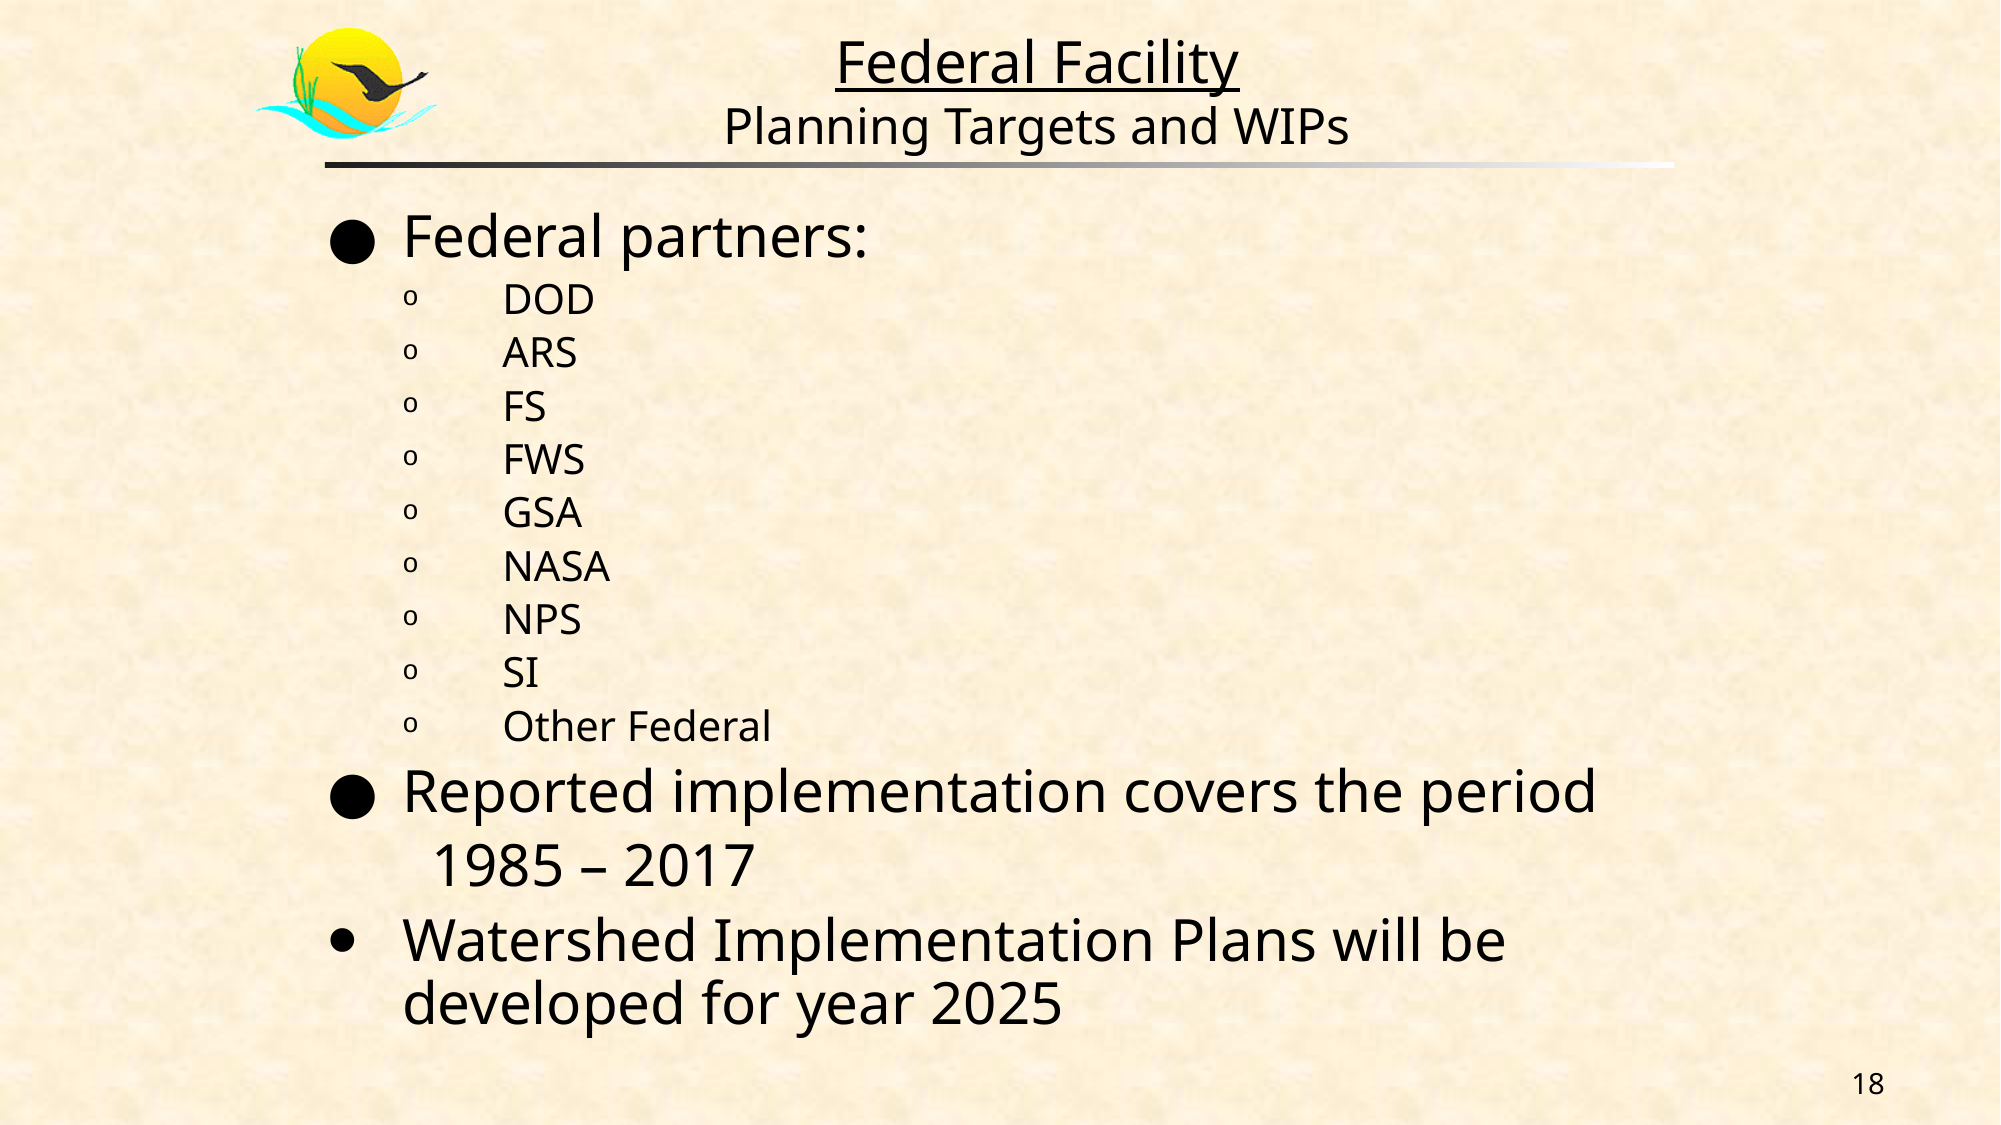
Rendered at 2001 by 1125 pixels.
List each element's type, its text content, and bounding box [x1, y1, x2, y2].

text_box [324, 162, 1675, 168]
title Federal Facility Planning Targets and WIPs [324, 37, 1751, 163]
slide_number 18 [1483, 1037, 1901, 1113]
picture [0, 0, 2001, 1125]
text_box Federal partners: DOD ARS FS FWS GSA NASA NPS SI Other Federal Reported implementation covers the period 1985 – 2017 Watershed Implementation Plans will be developed for year 2025 [312, 199, 1713, 875]
